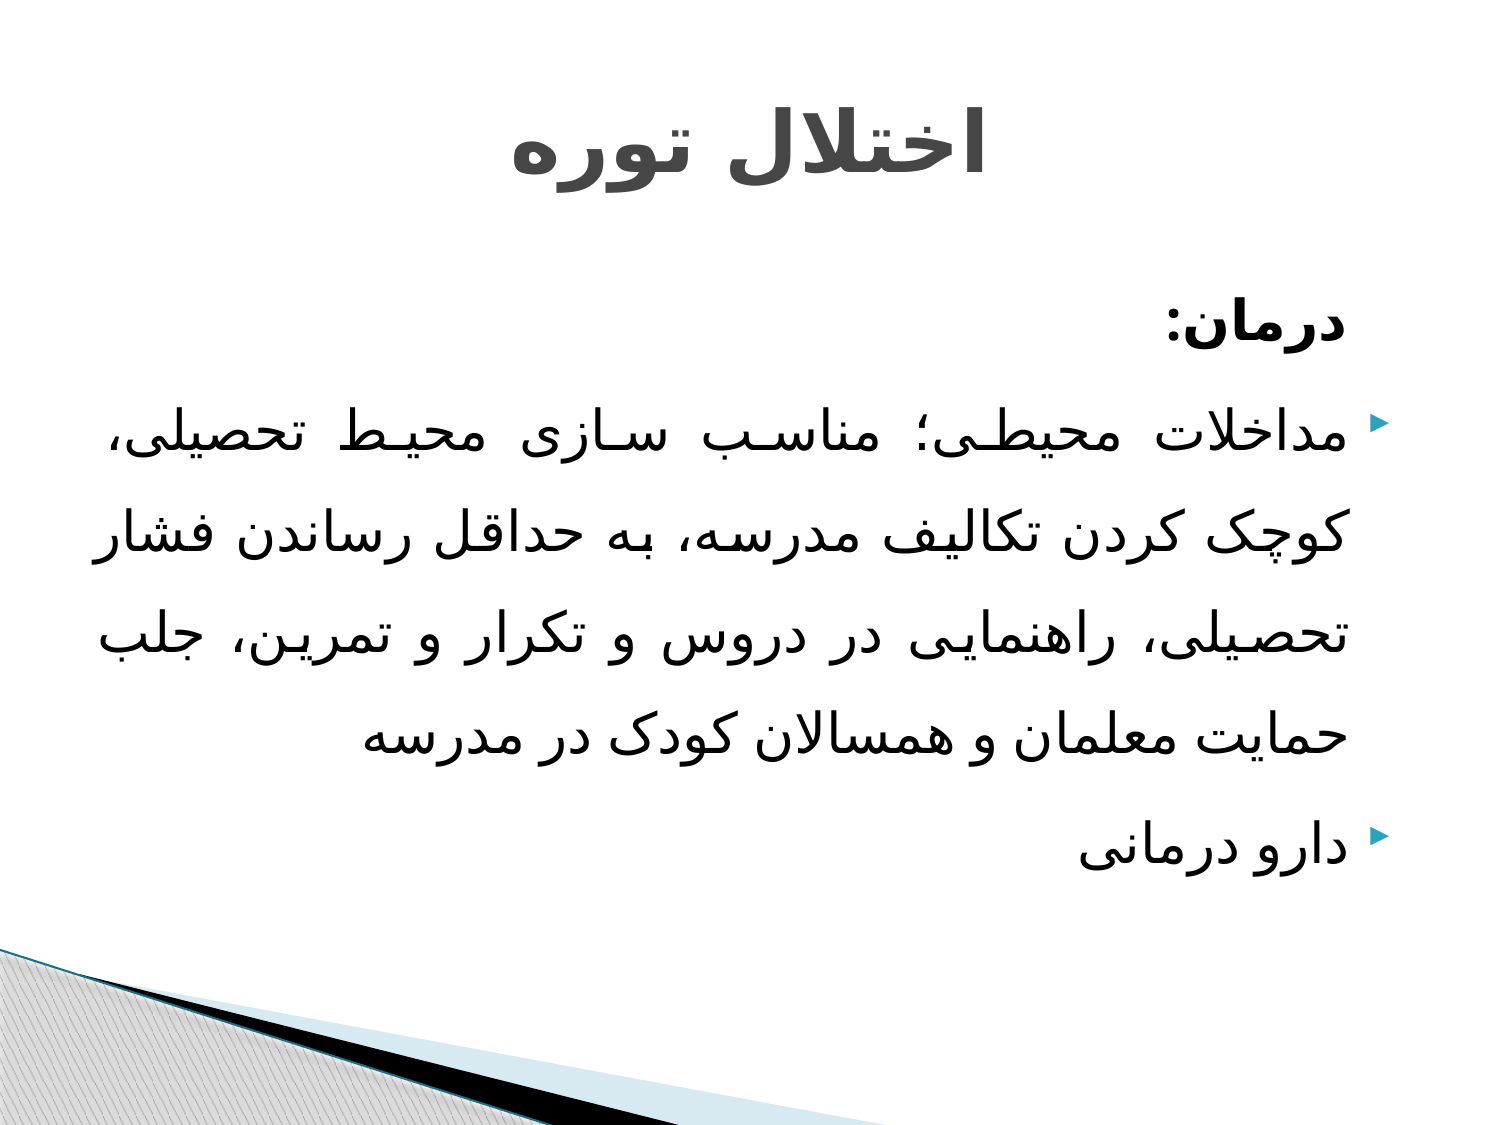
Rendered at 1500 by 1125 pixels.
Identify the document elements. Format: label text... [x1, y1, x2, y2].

list درمان: مداخلات محیطی؛ مناسب سازی محیط تحصیلی، کوچک کردن تکالیف مدرسه، به حداقل رساندن فشار تحصیلی، راهنمایی در دروس و تکرار و تمرین، جلب حمایت معلمان و همسالان کودک در مدرسه دارو درمانی [75, 243, 1425, 986]
title اختلال توره [75, 45, 1425, 233]
